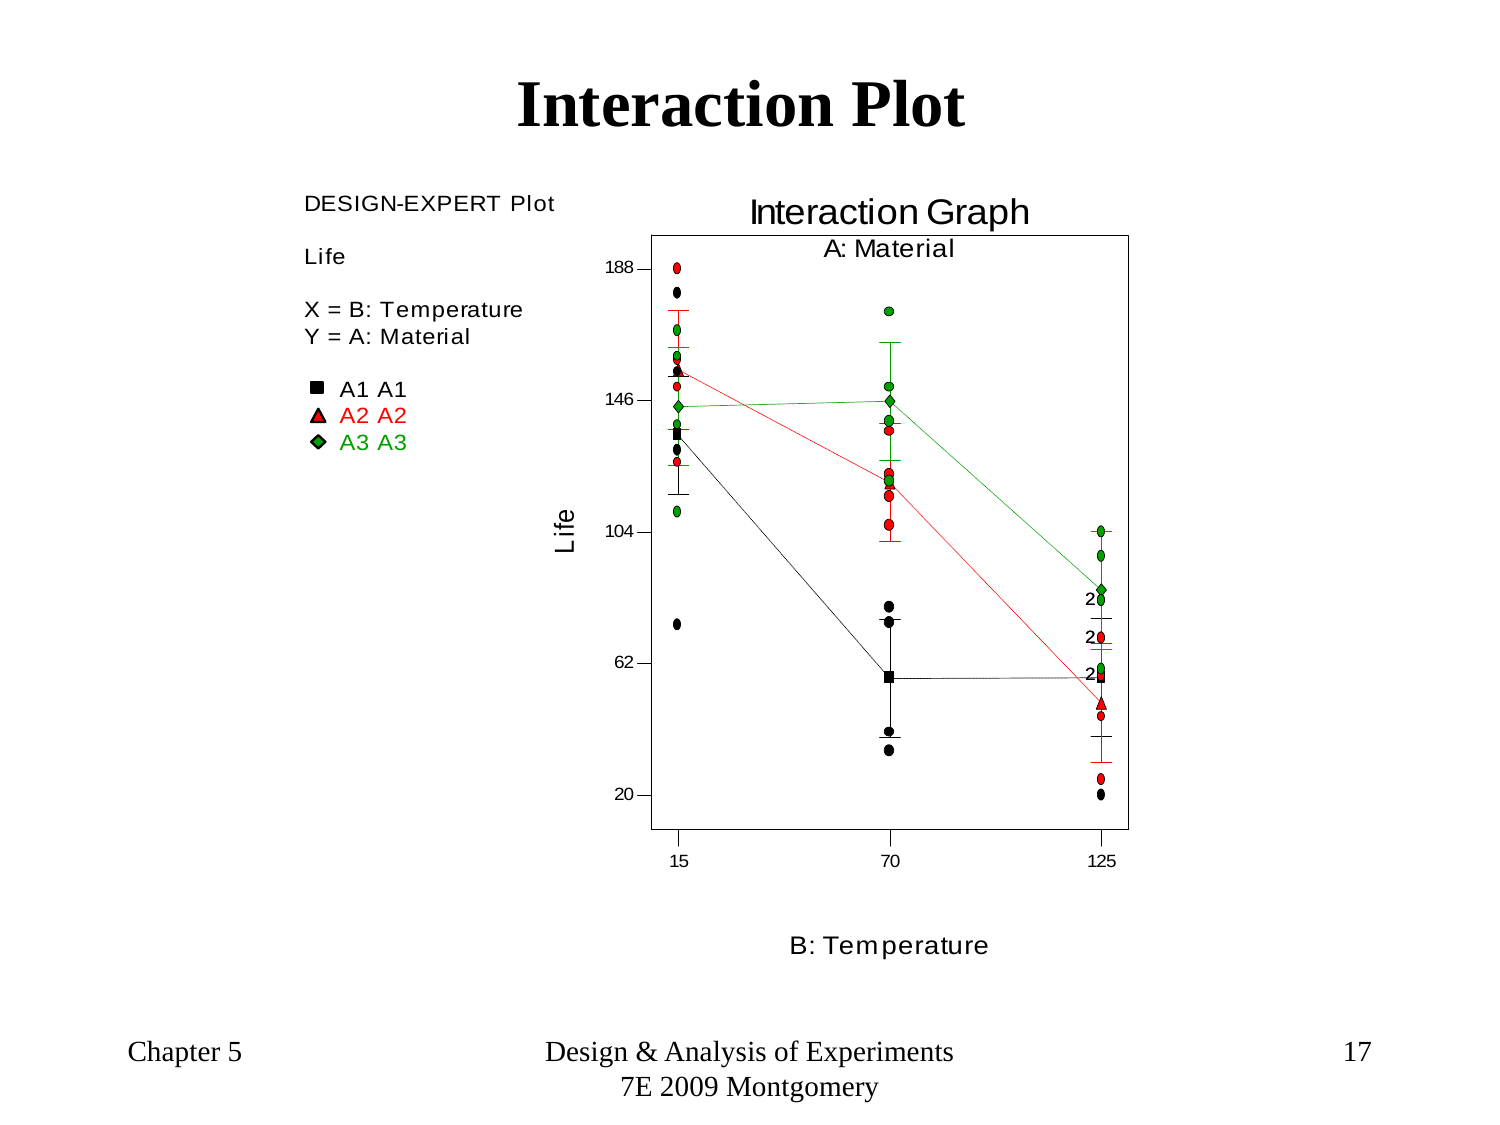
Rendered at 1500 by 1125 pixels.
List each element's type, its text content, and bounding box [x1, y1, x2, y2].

title Interaction Plot [112, 37, 1388, 163]
footer Design & Analysis of Experiments 7E 2009 Montgomery [512, 1024, 988, 1101]
slide_number Chapter 5 [112, 1024, 426, 1101]
slide_number 17 [1074, 1024, 1388, 1101]
picture [287, 149, 1201, 1001]
